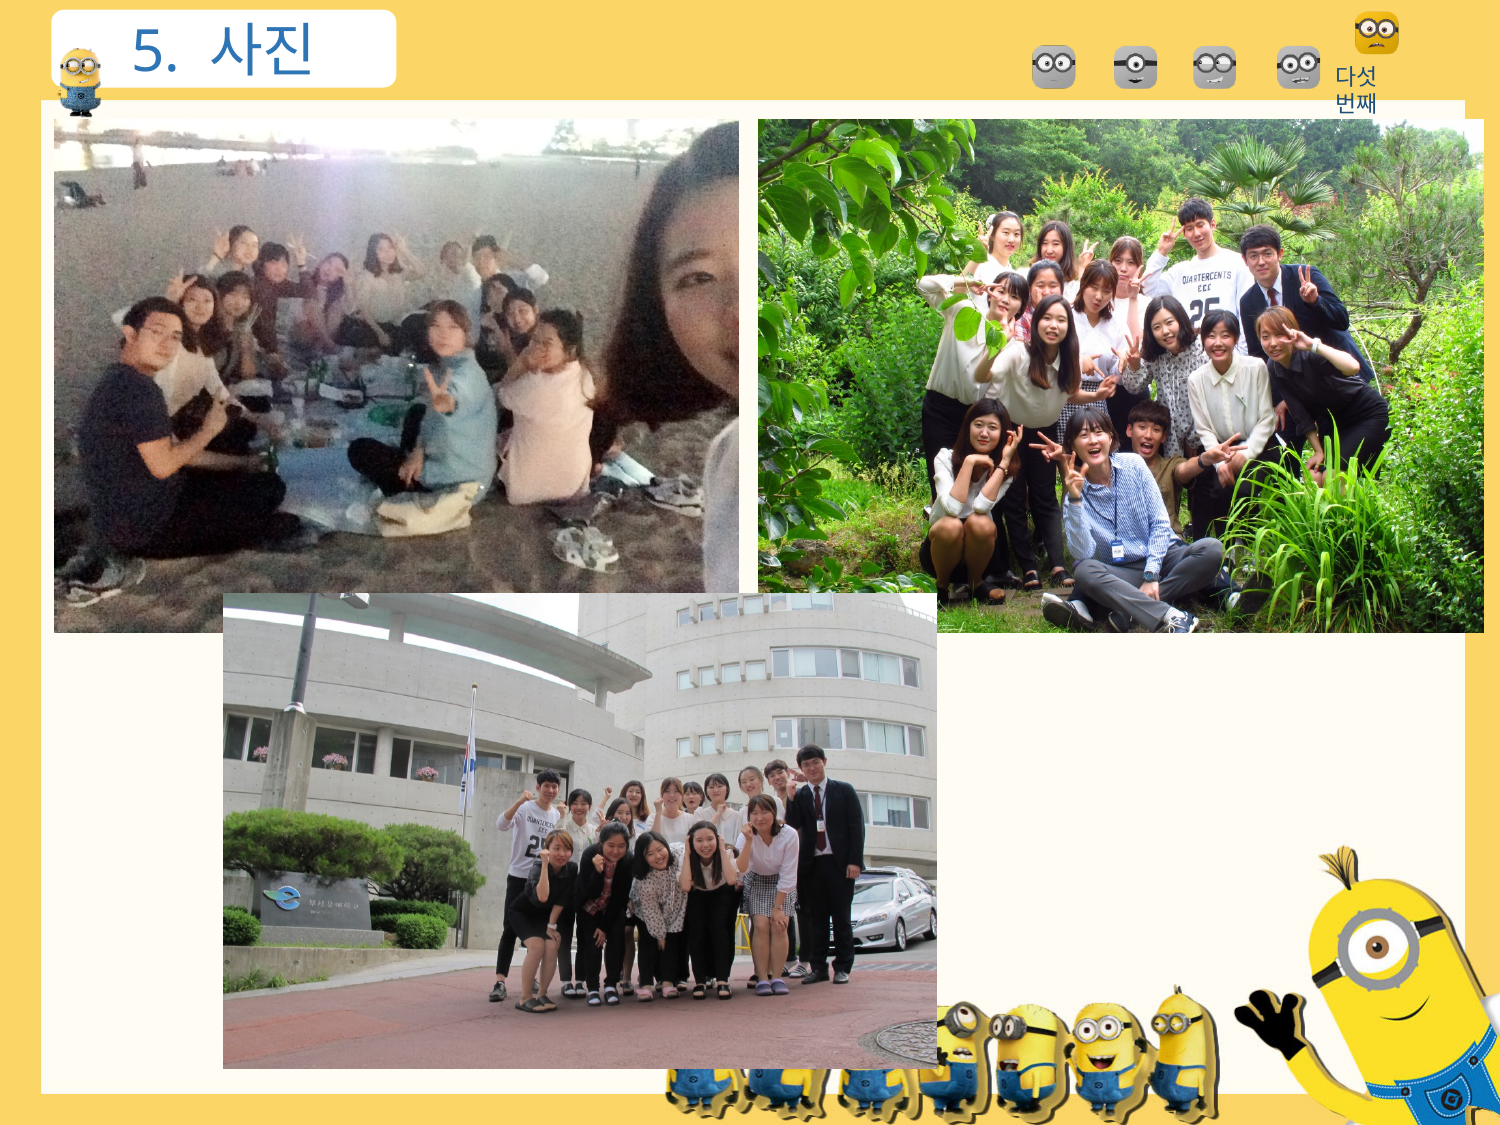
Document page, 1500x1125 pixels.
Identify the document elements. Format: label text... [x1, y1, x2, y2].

text_box 5. 사진 [50, 8, 398, 89]
text_box 다섯 번째 [1320, 54, 1439, 119]
picture [0, 0, 1500, 1125]
